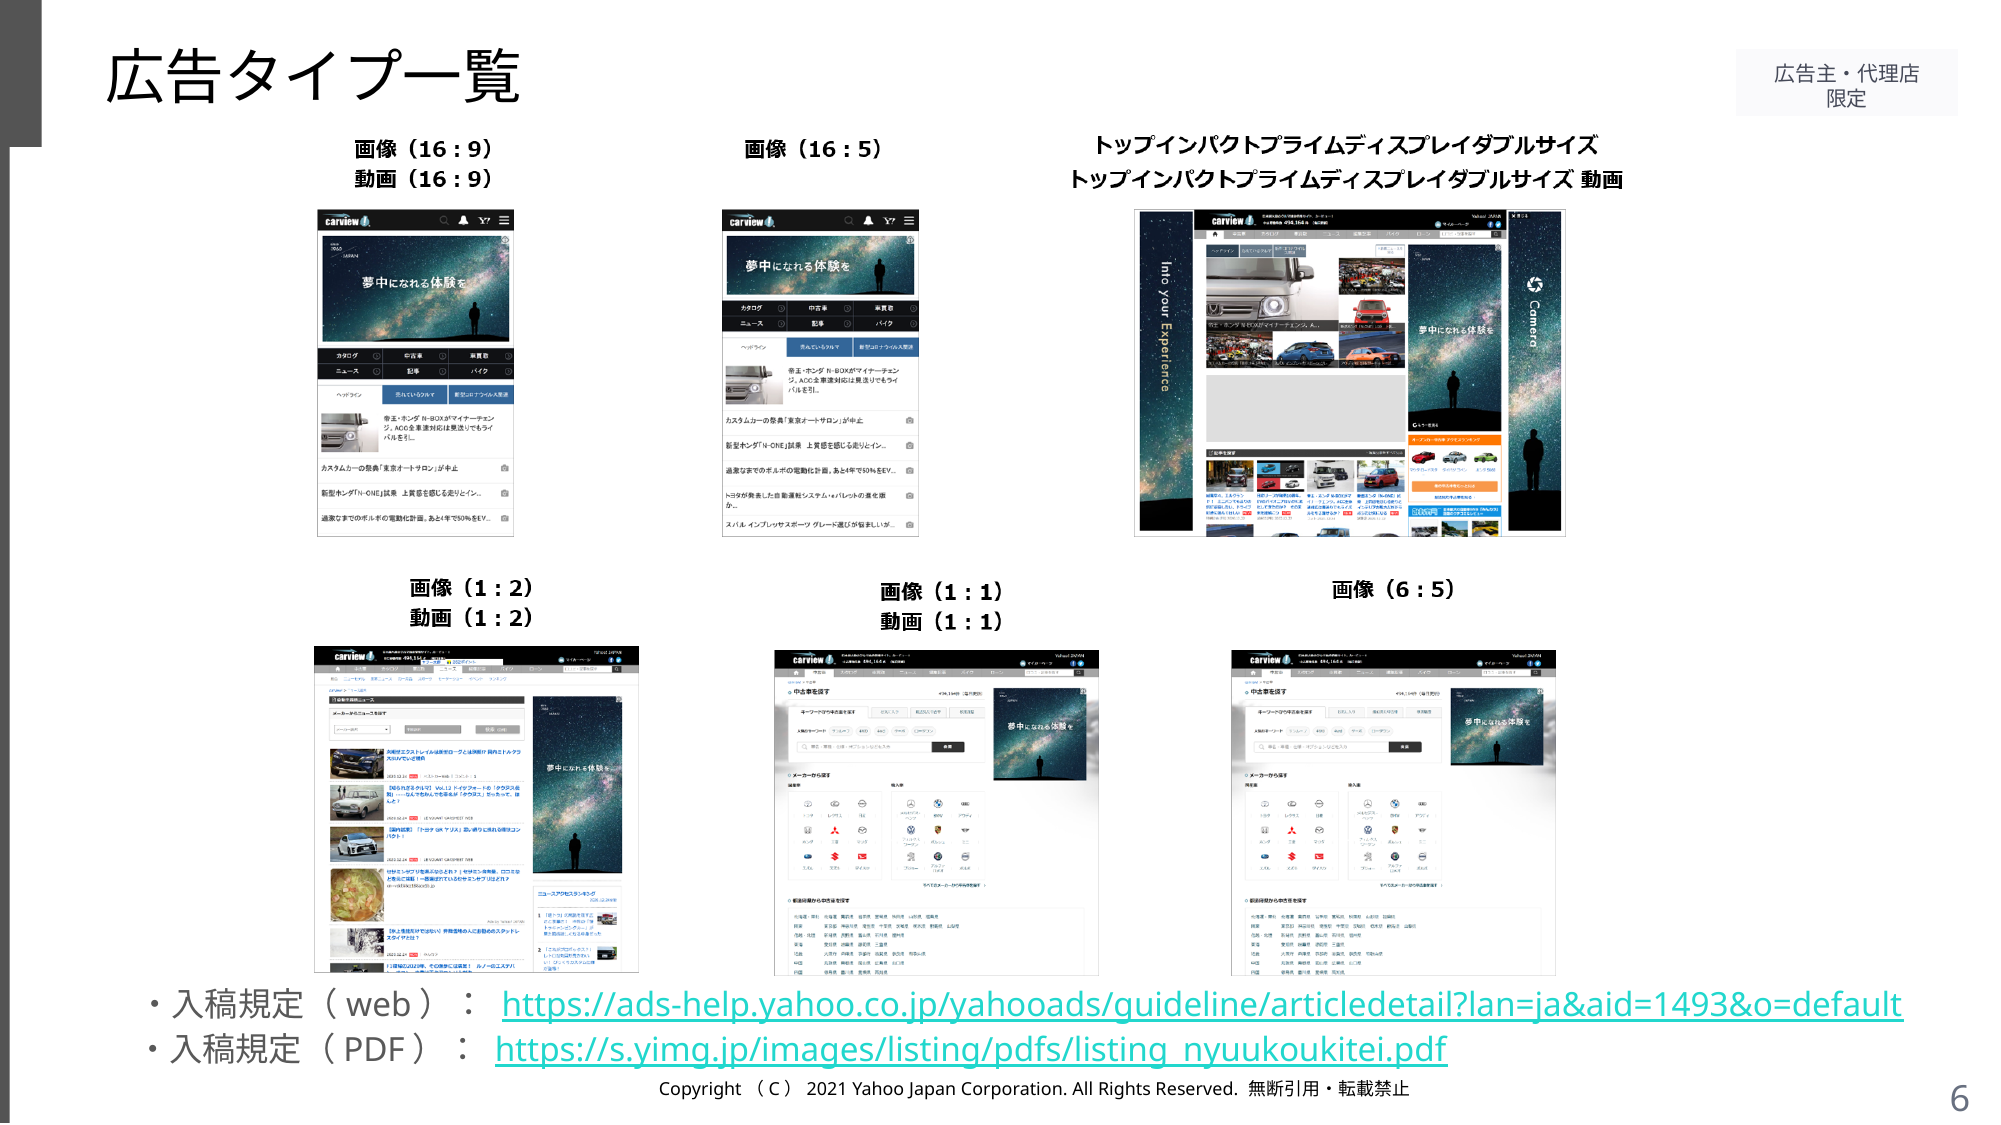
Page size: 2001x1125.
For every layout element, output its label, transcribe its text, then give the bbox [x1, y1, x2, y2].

text_box ・入稿規定（web）： https://ads-help.yahoo.co.jp/yahooads/guideline/articledetail?lan=ja&aid=1493&o=default ・入稿規定（PDF）： https://s.yimg.jp/images/listing/pdfs/listing_nyuukoukitei.pdf [90, 975, 1920, 1082]
title 広告タイプ一覧 [90, 30, 1848, 119]
footer Copyright（C）2021 Yahoo Japan Corporation. All Rights Reserved. 無断引用・転載禁止 [598, 1082, 1471, 1119]
picture [314, 125, 1638, 977]
